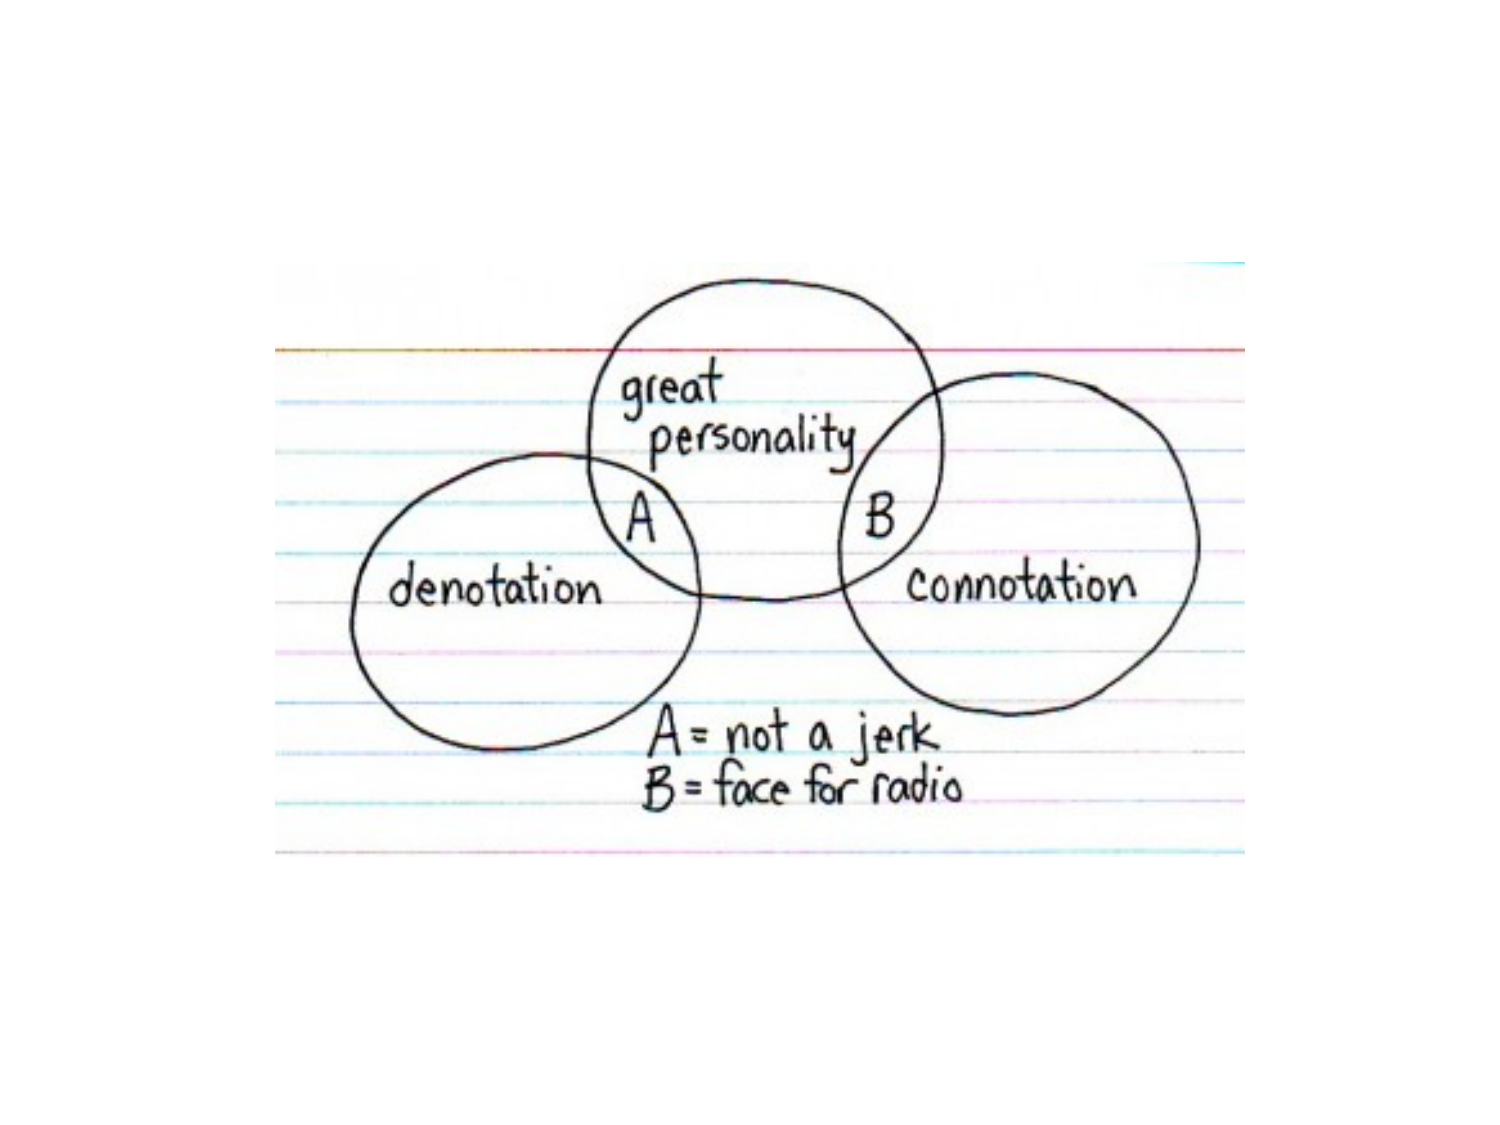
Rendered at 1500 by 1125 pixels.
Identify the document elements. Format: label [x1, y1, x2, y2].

picture [274, 262, 1245, 857]
